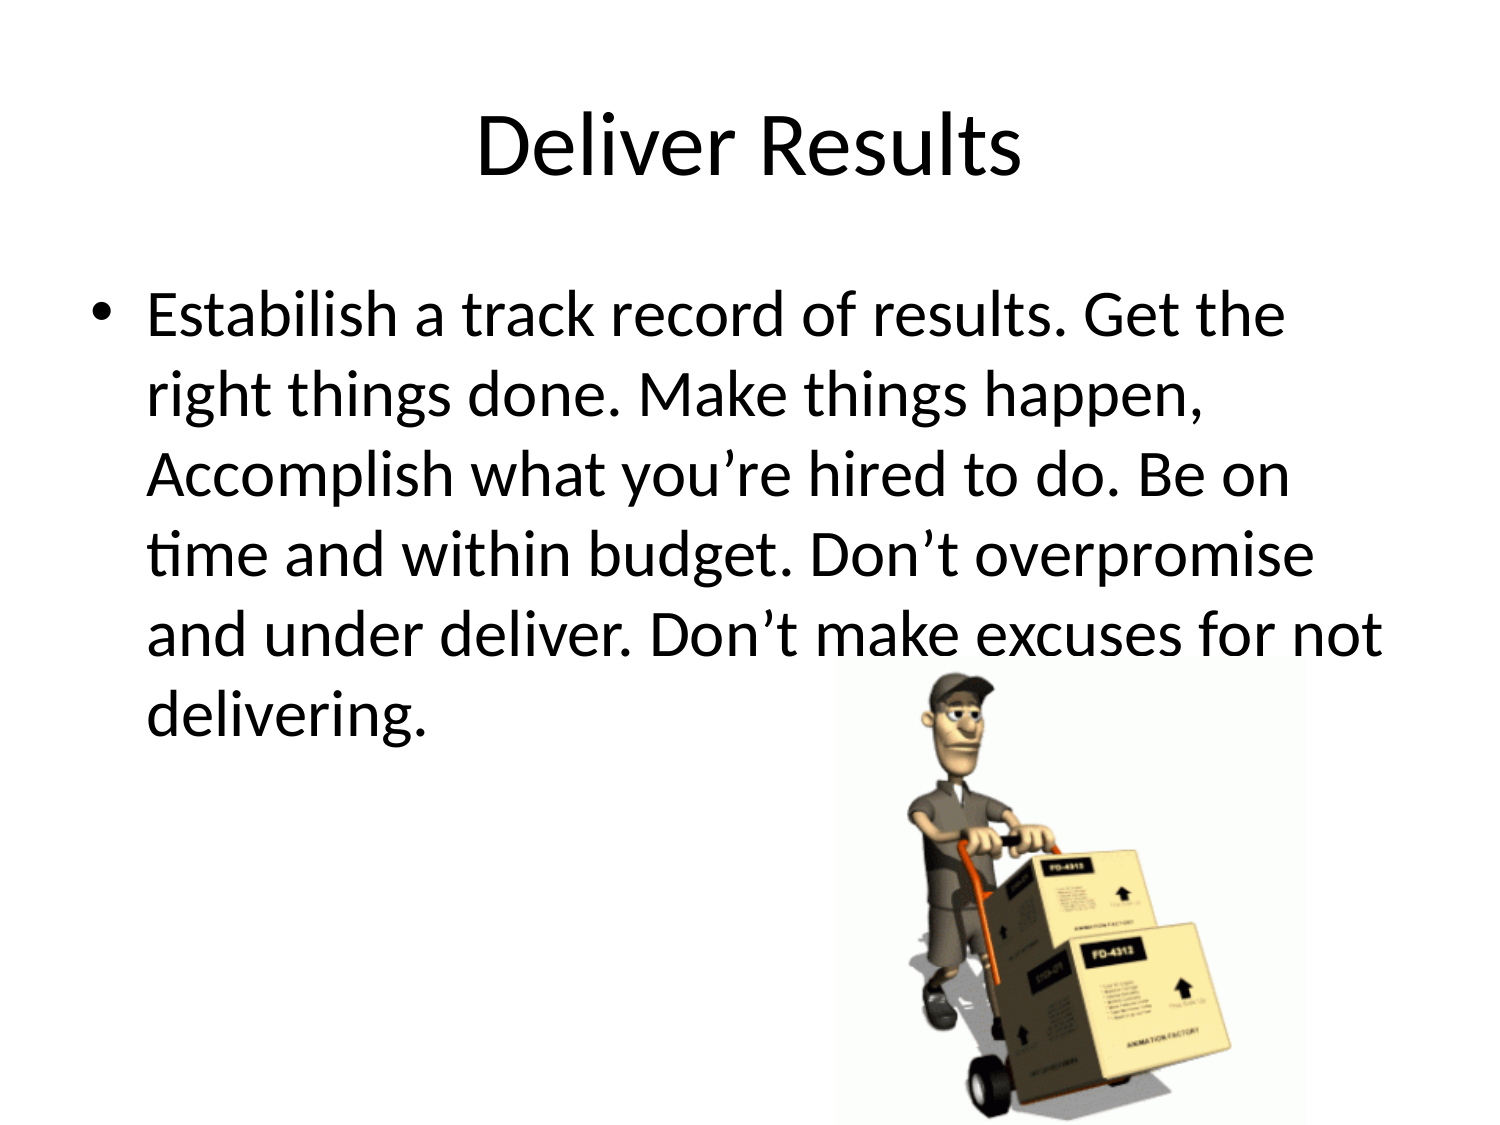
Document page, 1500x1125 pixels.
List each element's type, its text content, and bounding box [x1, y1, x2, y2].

list Estabilish a track record of results. Get the right things done. Make things happen, Accomplish what you’re hired to do. Be on time and within budget. Don’t overpromise and under deliver. Don’t make excuses for not delivering. [75, 262, 1425, 1005]
title Deliver Results [75, 45, 1425, 233]
picture [837, 655, 1307, 1125]
